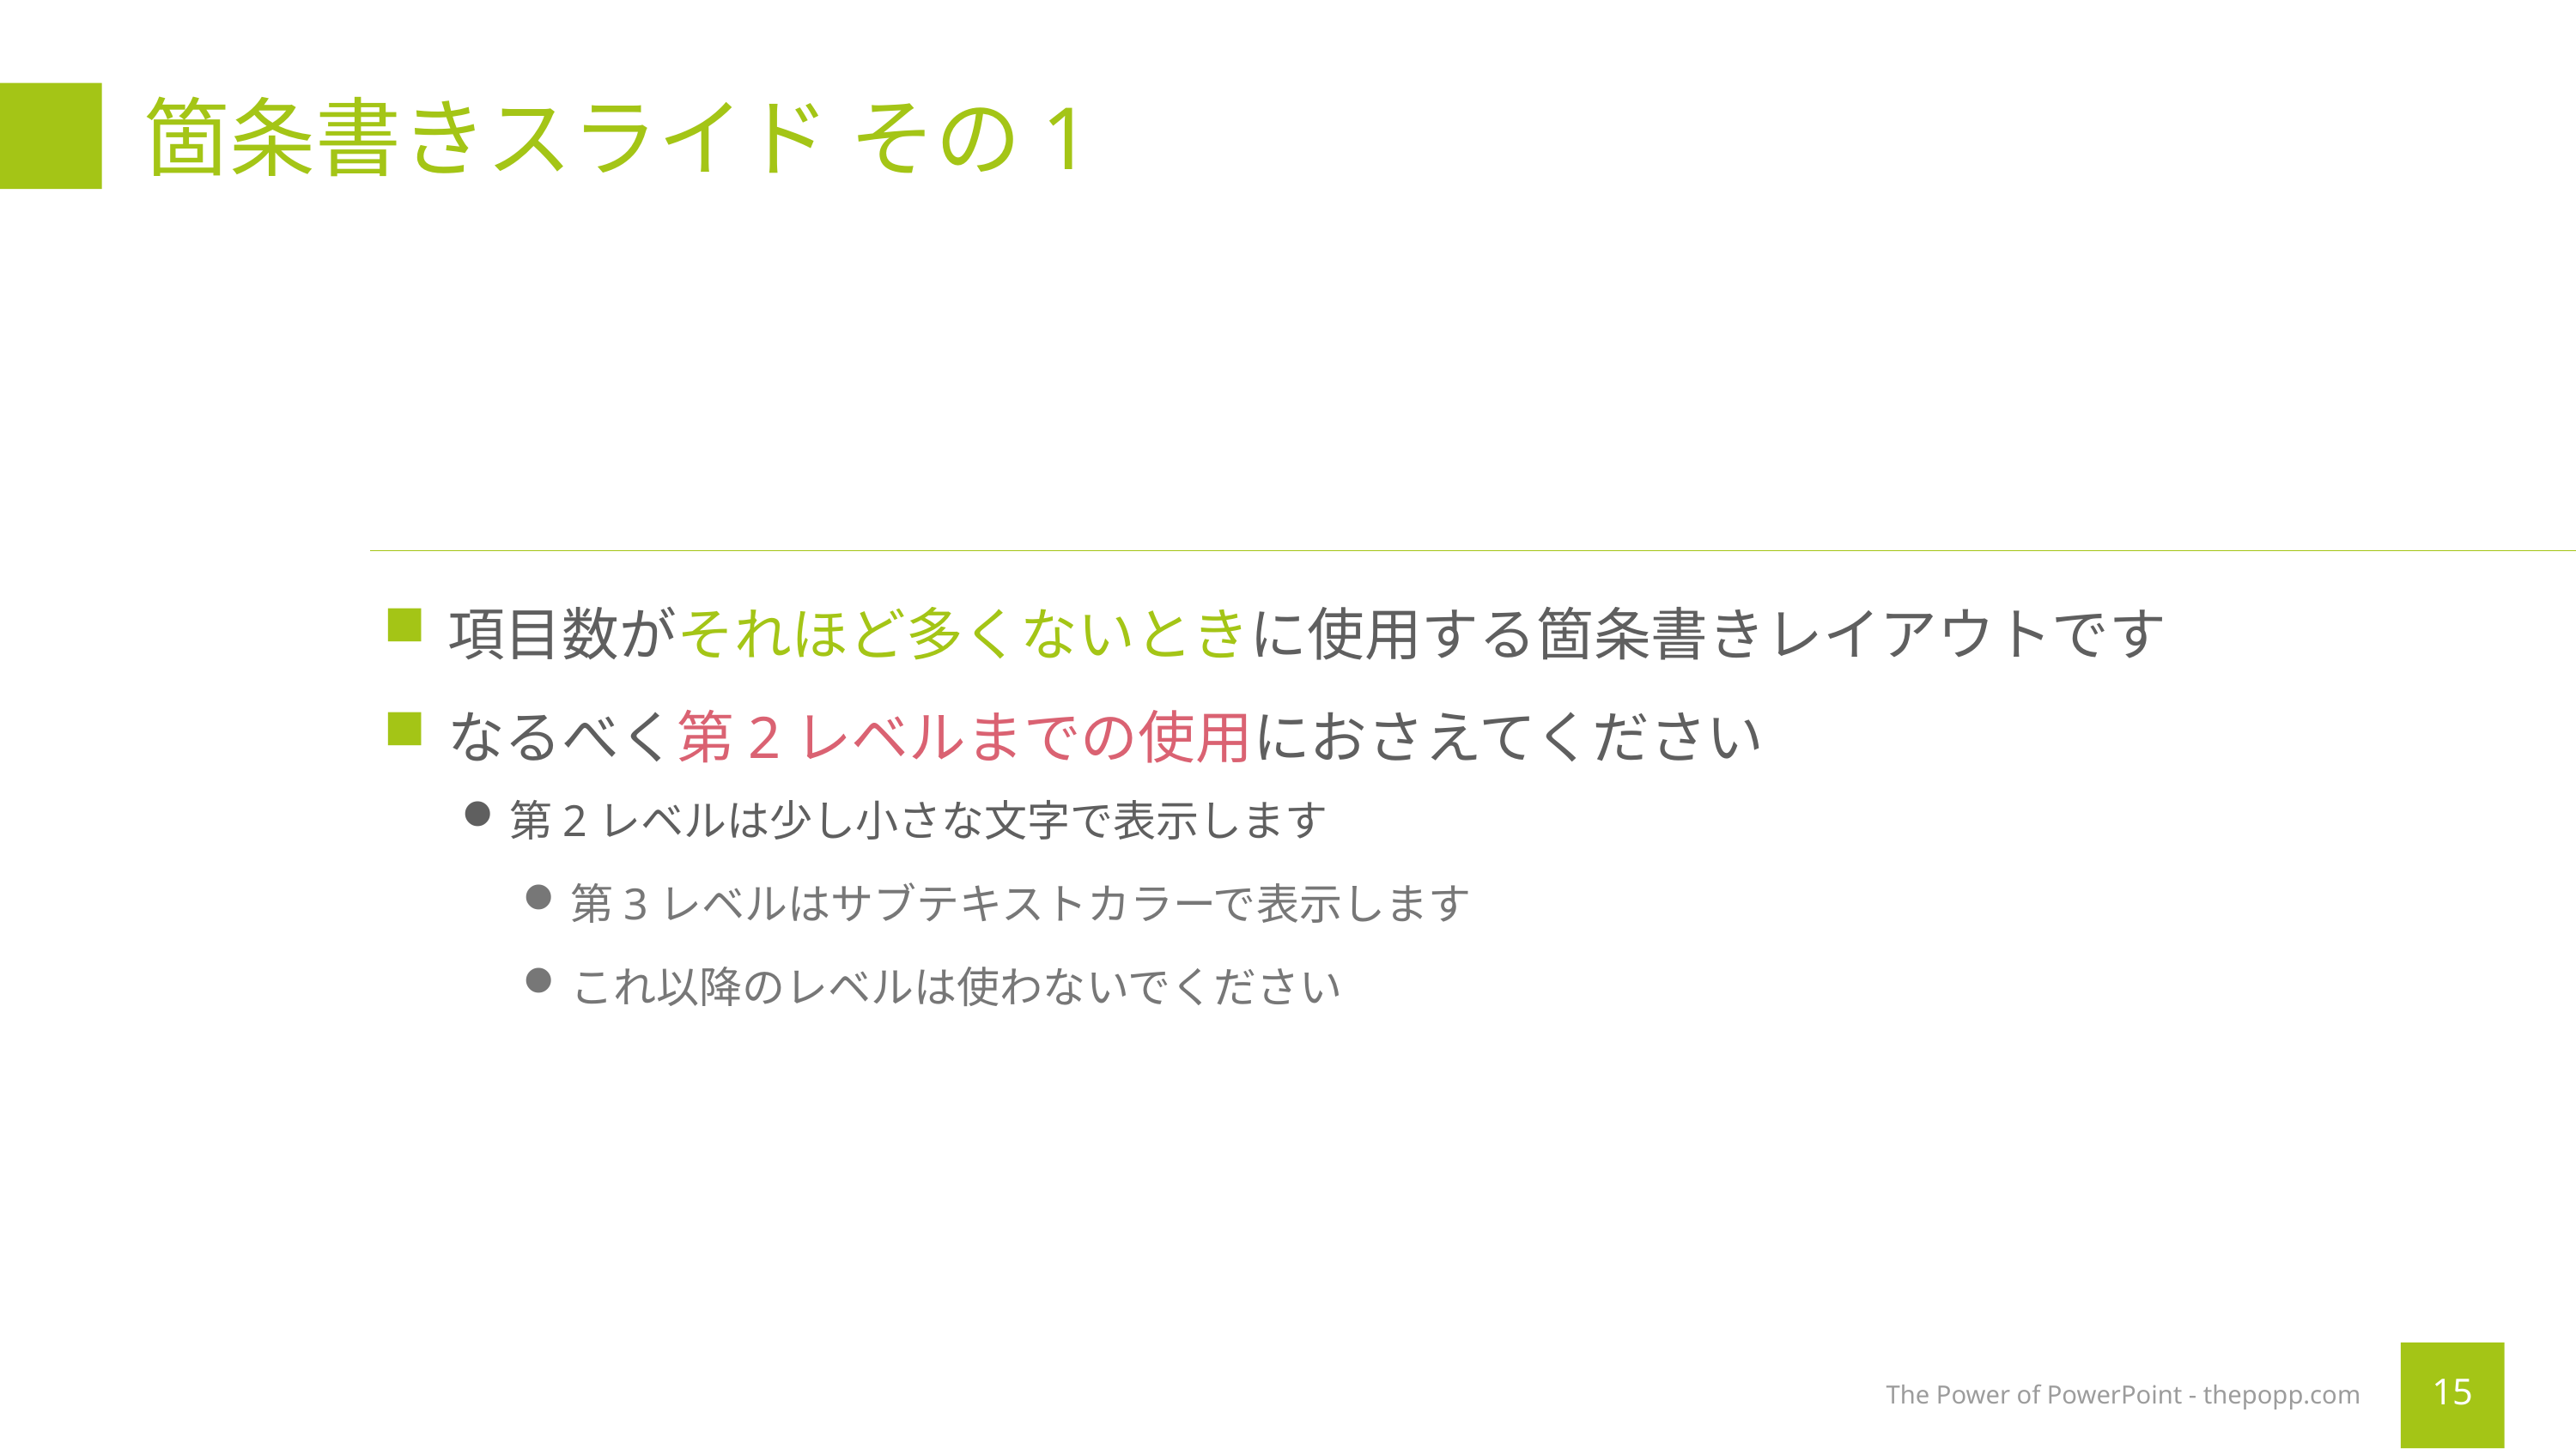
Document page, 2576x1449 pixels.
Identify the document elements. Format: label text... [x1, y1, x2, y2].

title 箇条書きスライド その1 [131, 66, 2482, 219]
footer The Power of PowerPoint - thepopp.com [1504, 1355, 2374, 1433]
slide_number 15 [2400, 1355, 2505, 1433]
list 項目数がそれほど多くないときに使用する箇条書きレイアウトです なるべく第2レベルまでの使用におさえてください 第2レベルは少し小さな文字で表示します 第3レベルはサブテキストカラーで表示します これ以降のレベルは使わないでください [370, 577, 2206, 1223]
